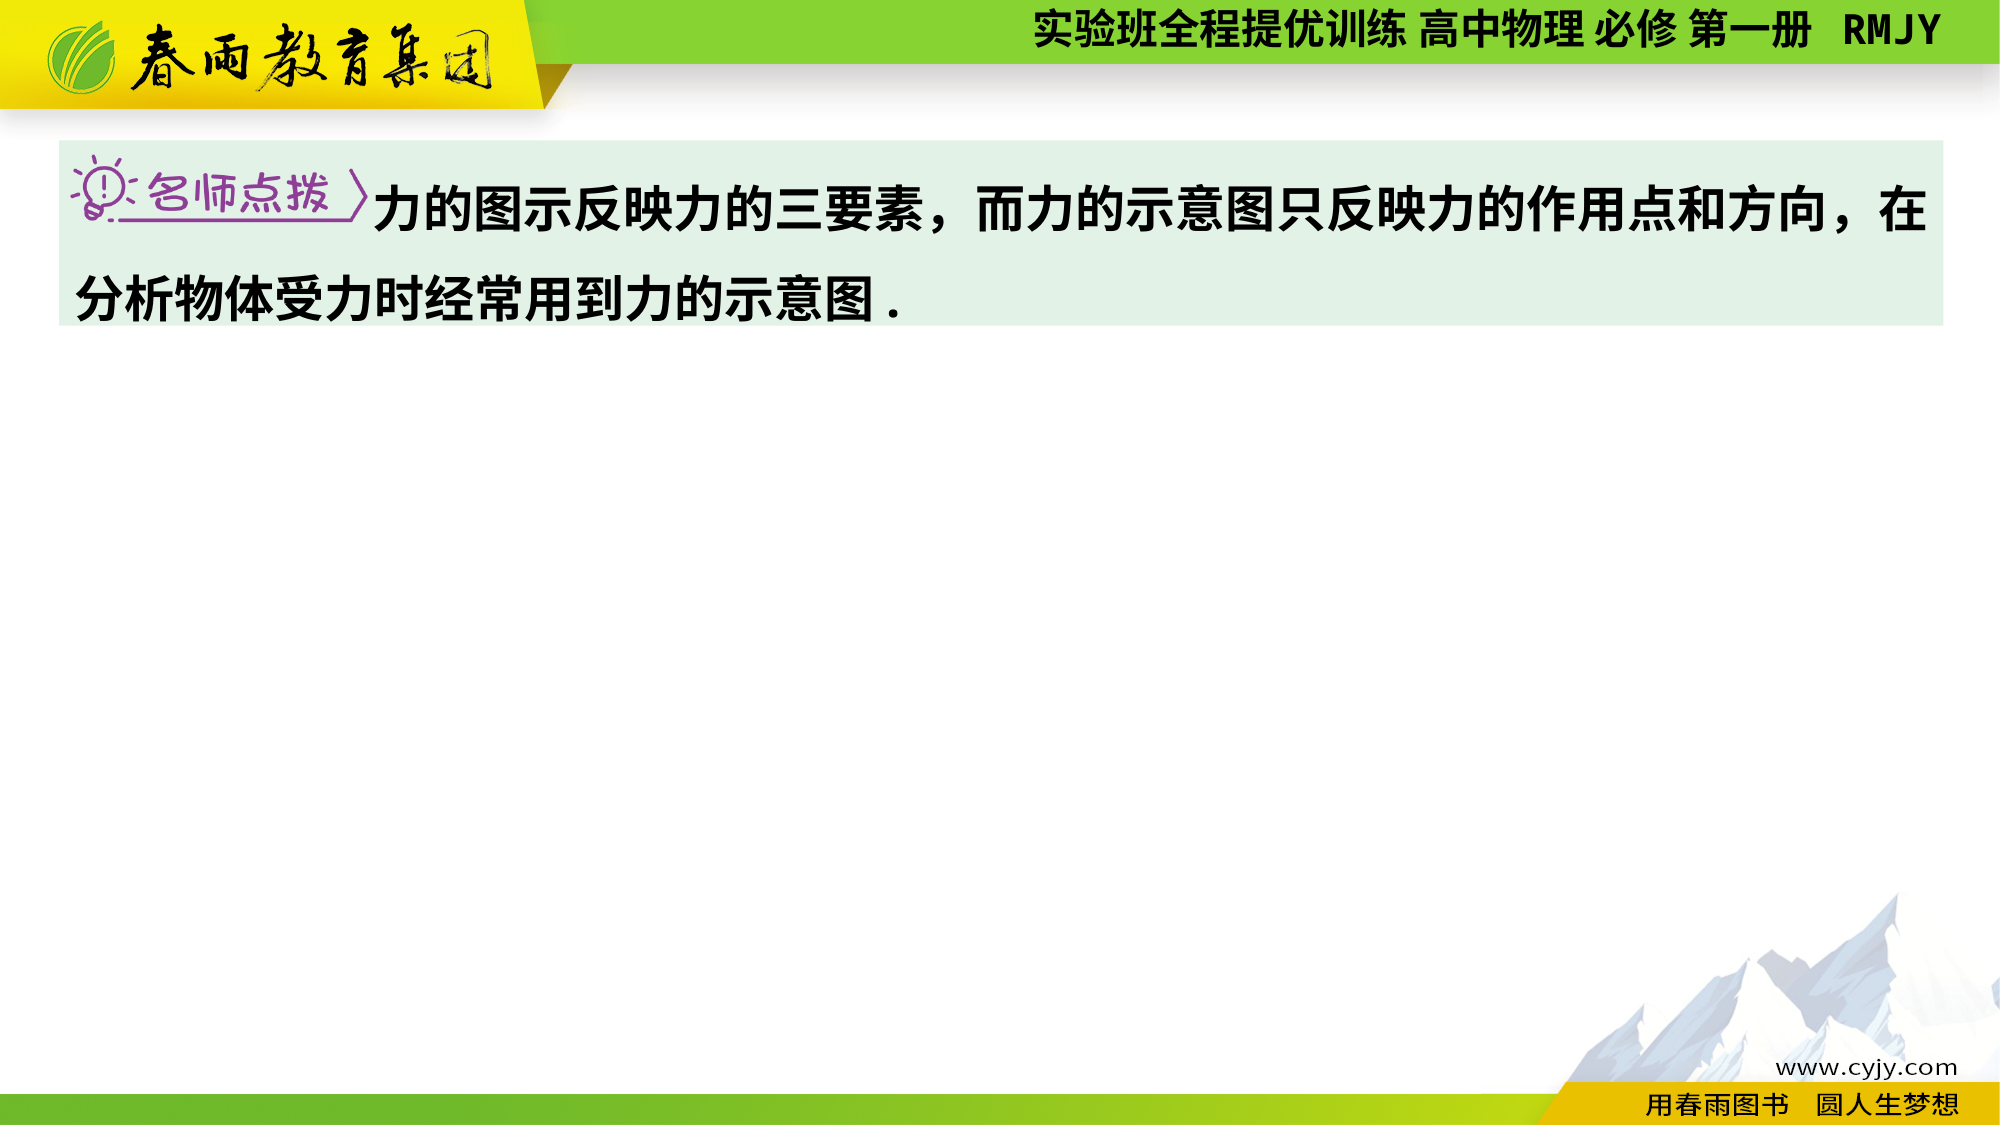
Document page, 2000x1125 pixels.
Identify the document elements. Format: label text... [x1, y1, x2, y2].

list 力的图示反映力的三要素，而力的示意图只反映力的作用点和方向，在分析物体受力时经常用到力的示意图. [59, 140, 1944, 326]
picture [0, 0, 2000, 1125]
